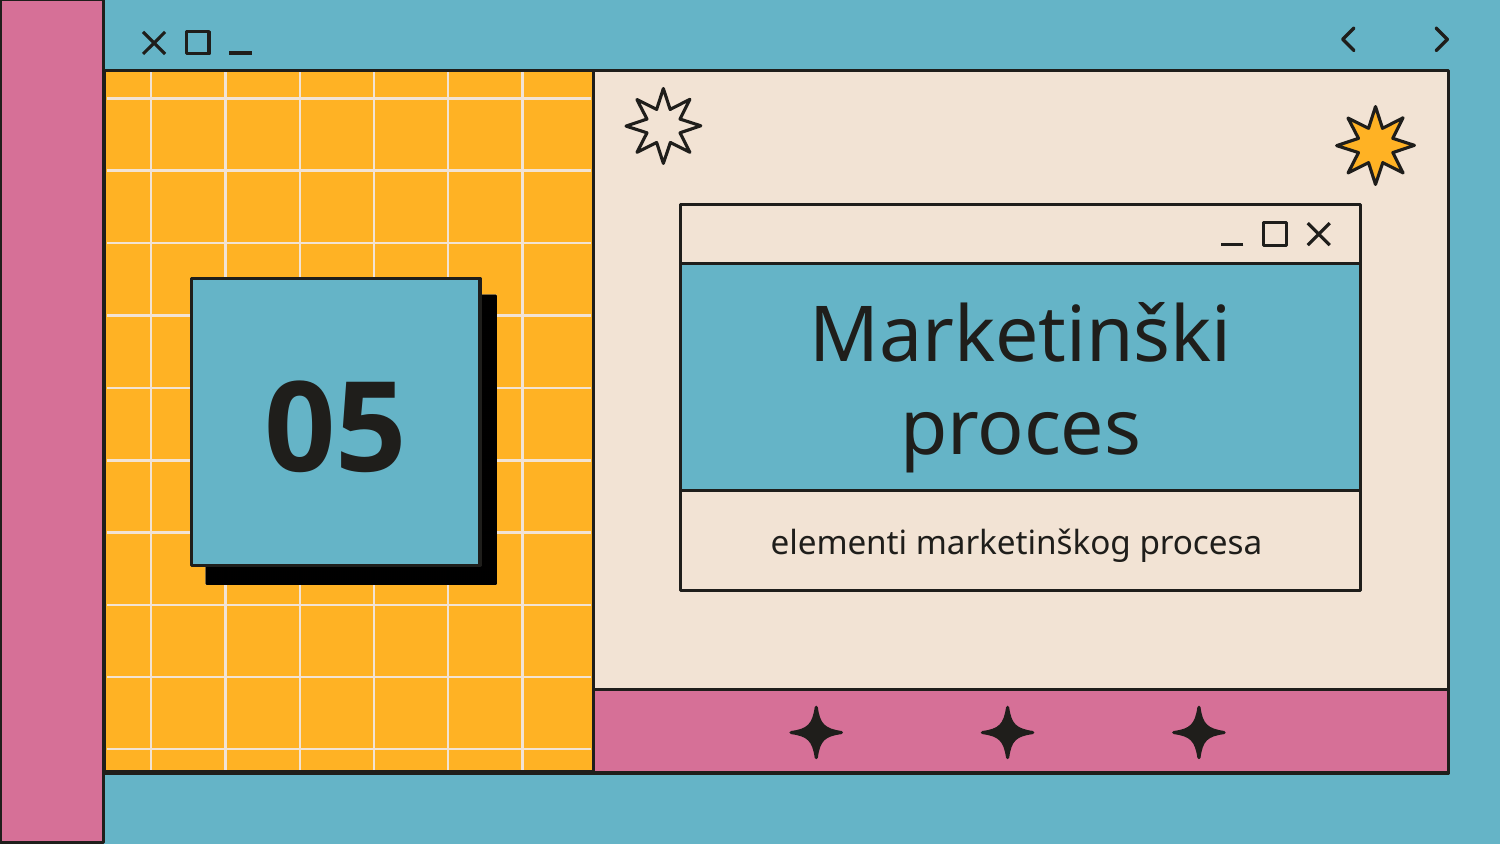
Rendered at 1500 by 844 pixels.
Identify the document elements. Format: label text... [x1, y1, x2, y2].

subtitle elementi marketinškog procesa [679, 489, 1362, 592]
text_box [1336, 106, 1415, 185]
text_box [680, 204, 1361, 265]
title 05 [191, 278, 481, 566]
text_box [626, 88, 701, 164]
text_box [1342, 27, 1355, 52]
title Marketinški proces [679, 271, 1362, 489]
text_box [1435, 27, 1449, 52]
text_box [788, 705, 1227, 760]
